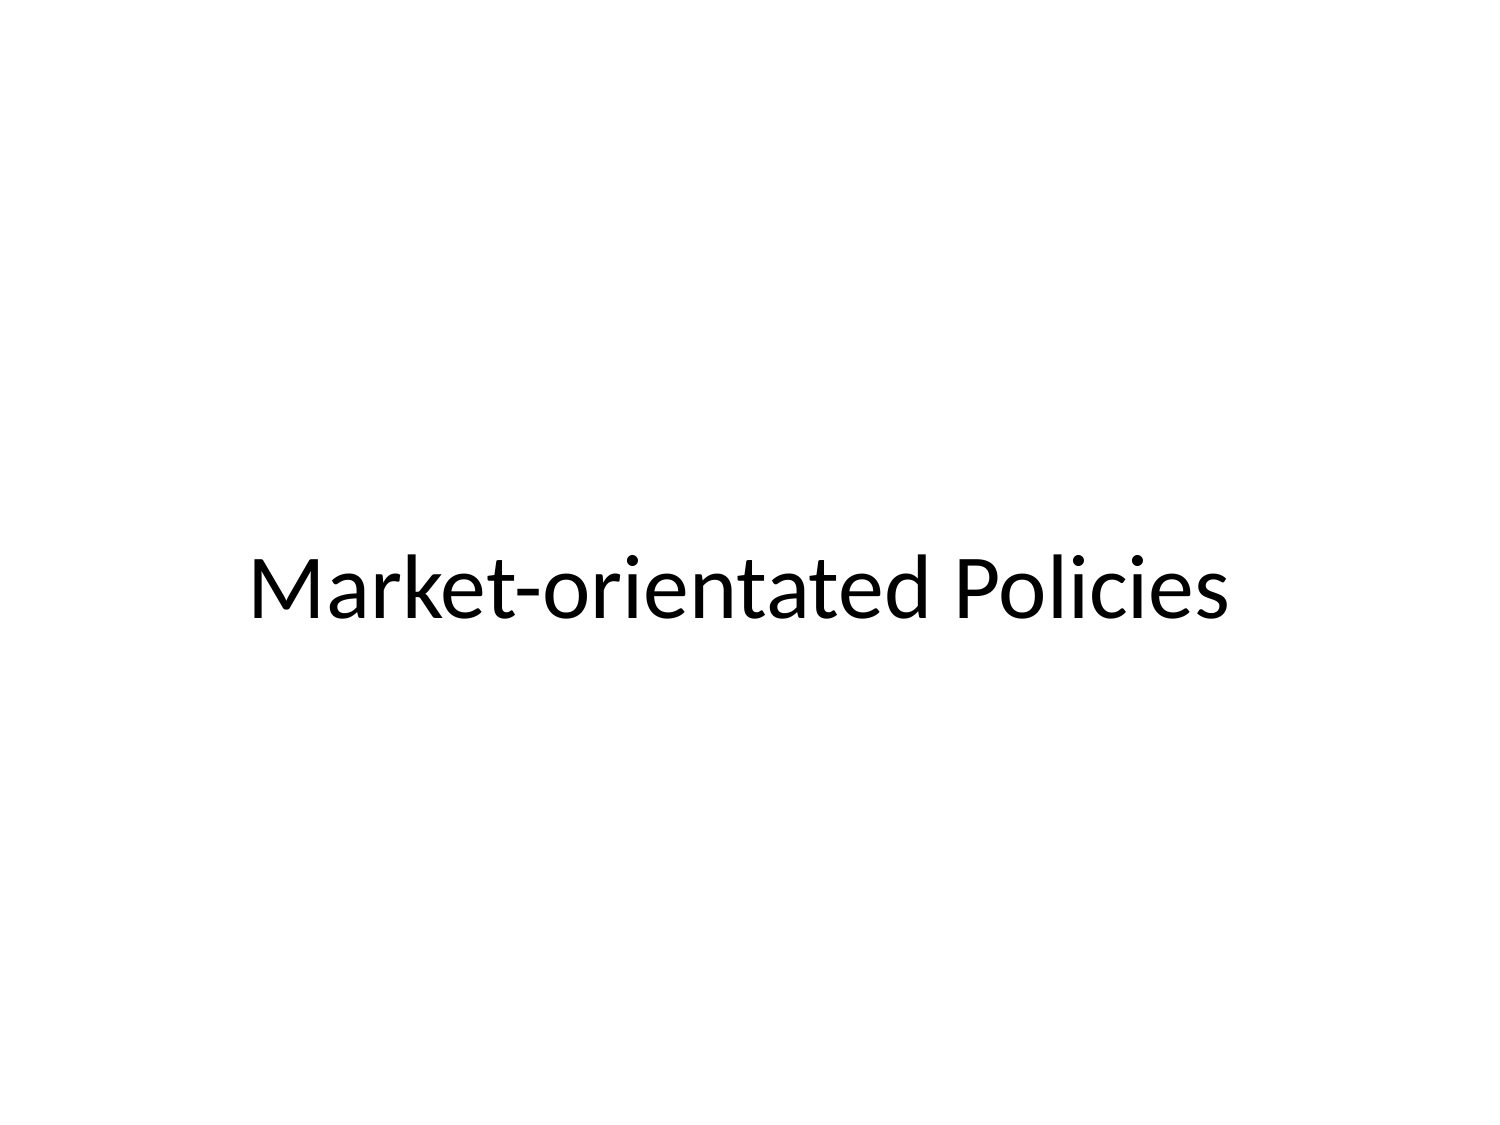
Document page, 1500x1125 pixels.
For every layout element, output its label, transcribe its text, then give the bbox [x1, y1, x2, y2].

title Market-orientated Policies [75, 488, 1425, 676]
